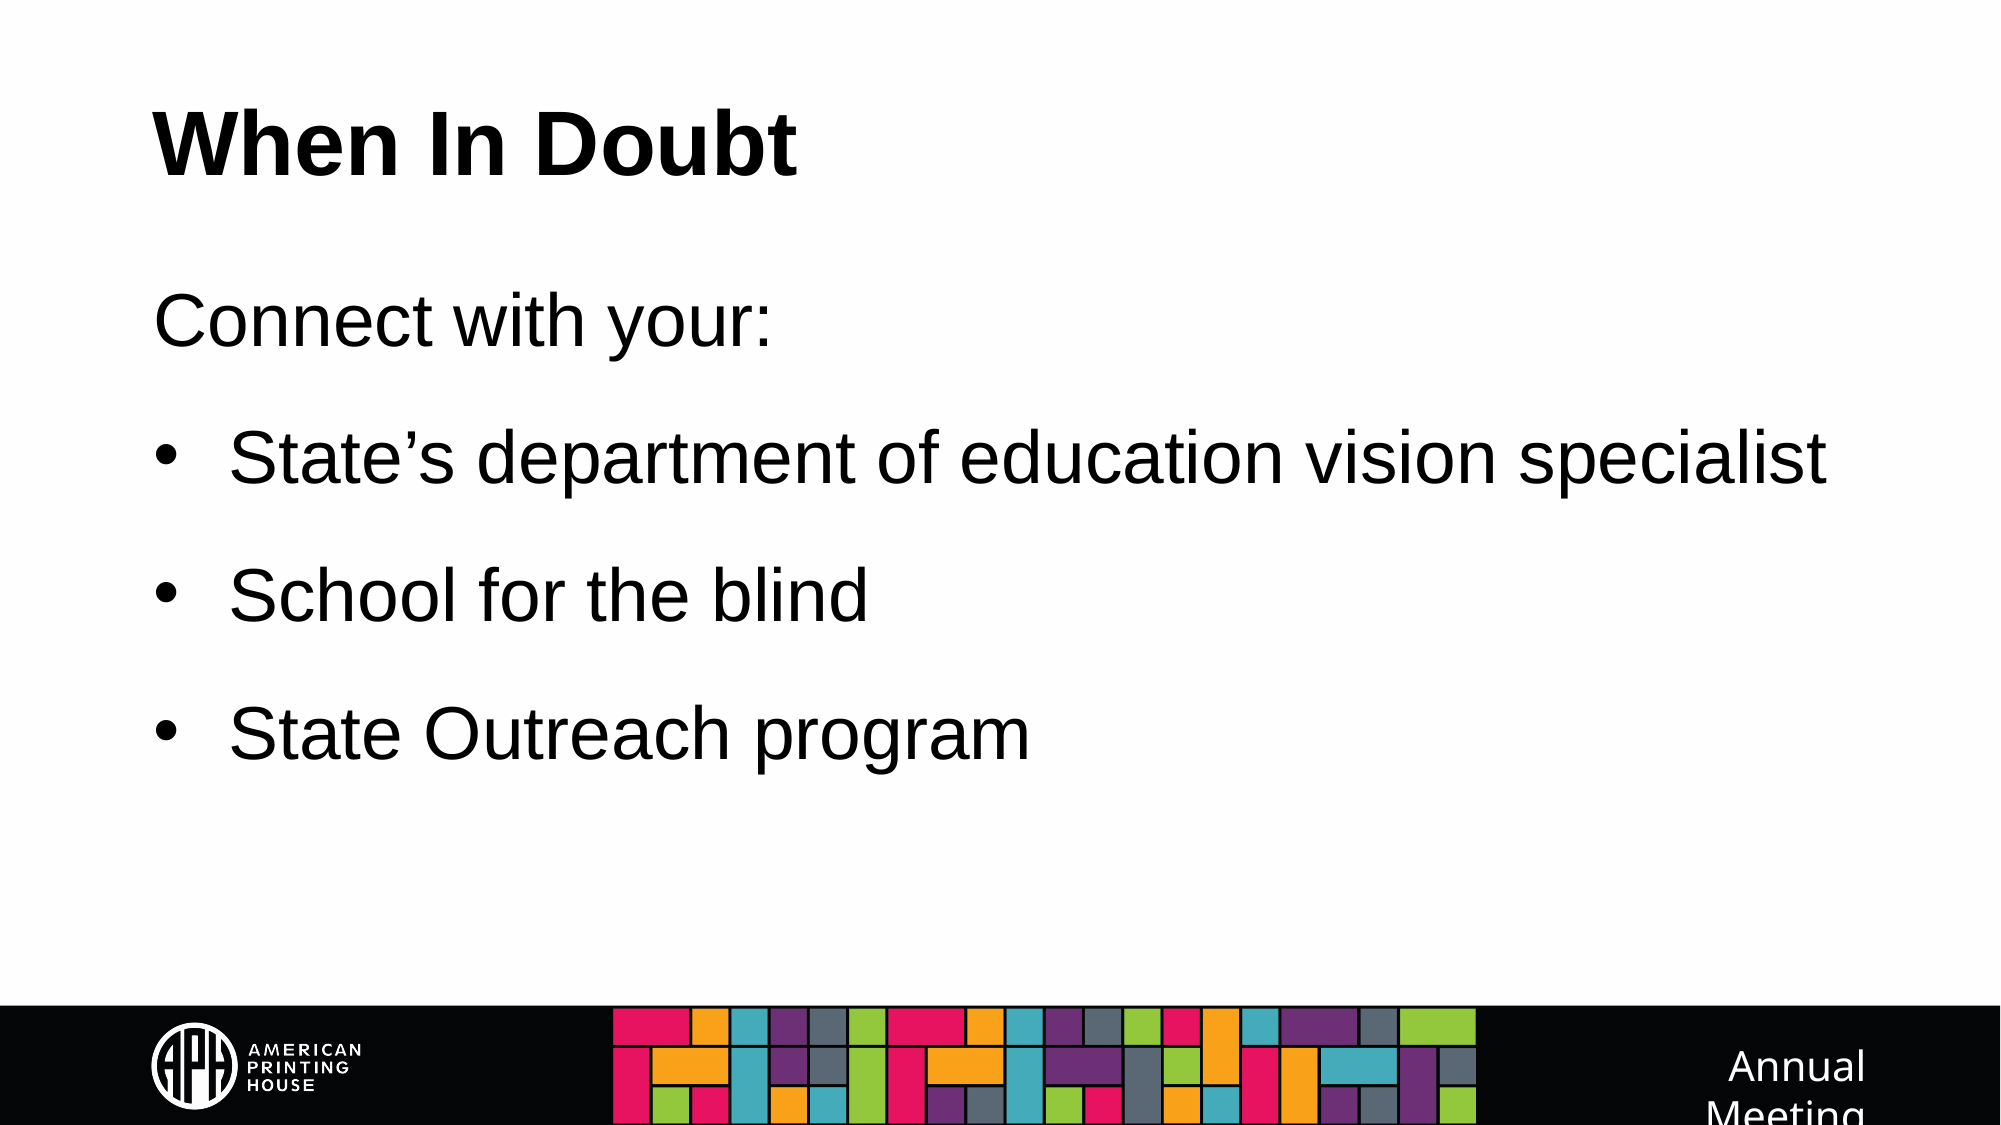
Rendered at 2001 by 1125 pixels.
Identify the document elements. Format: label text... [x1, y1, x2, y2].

picture [1821, 1111, 1833, 1125]
picture [1748, 1111, 1760, 1118]
picture [1711, 1105, 1719, 1125]
picture [0, 0, 2001, 1125]
picture [1846, 1111, 1858, 1125]
picture [1771, 1111, 1783, 1118]
list Connect with your: State’s department of education vision specialist School for the blind State Outreach program [137, 263, 1863, 929]
title When In Doubt [137, 59, 1863, 232]
picture [1727, 1107, 1734, 1125]
